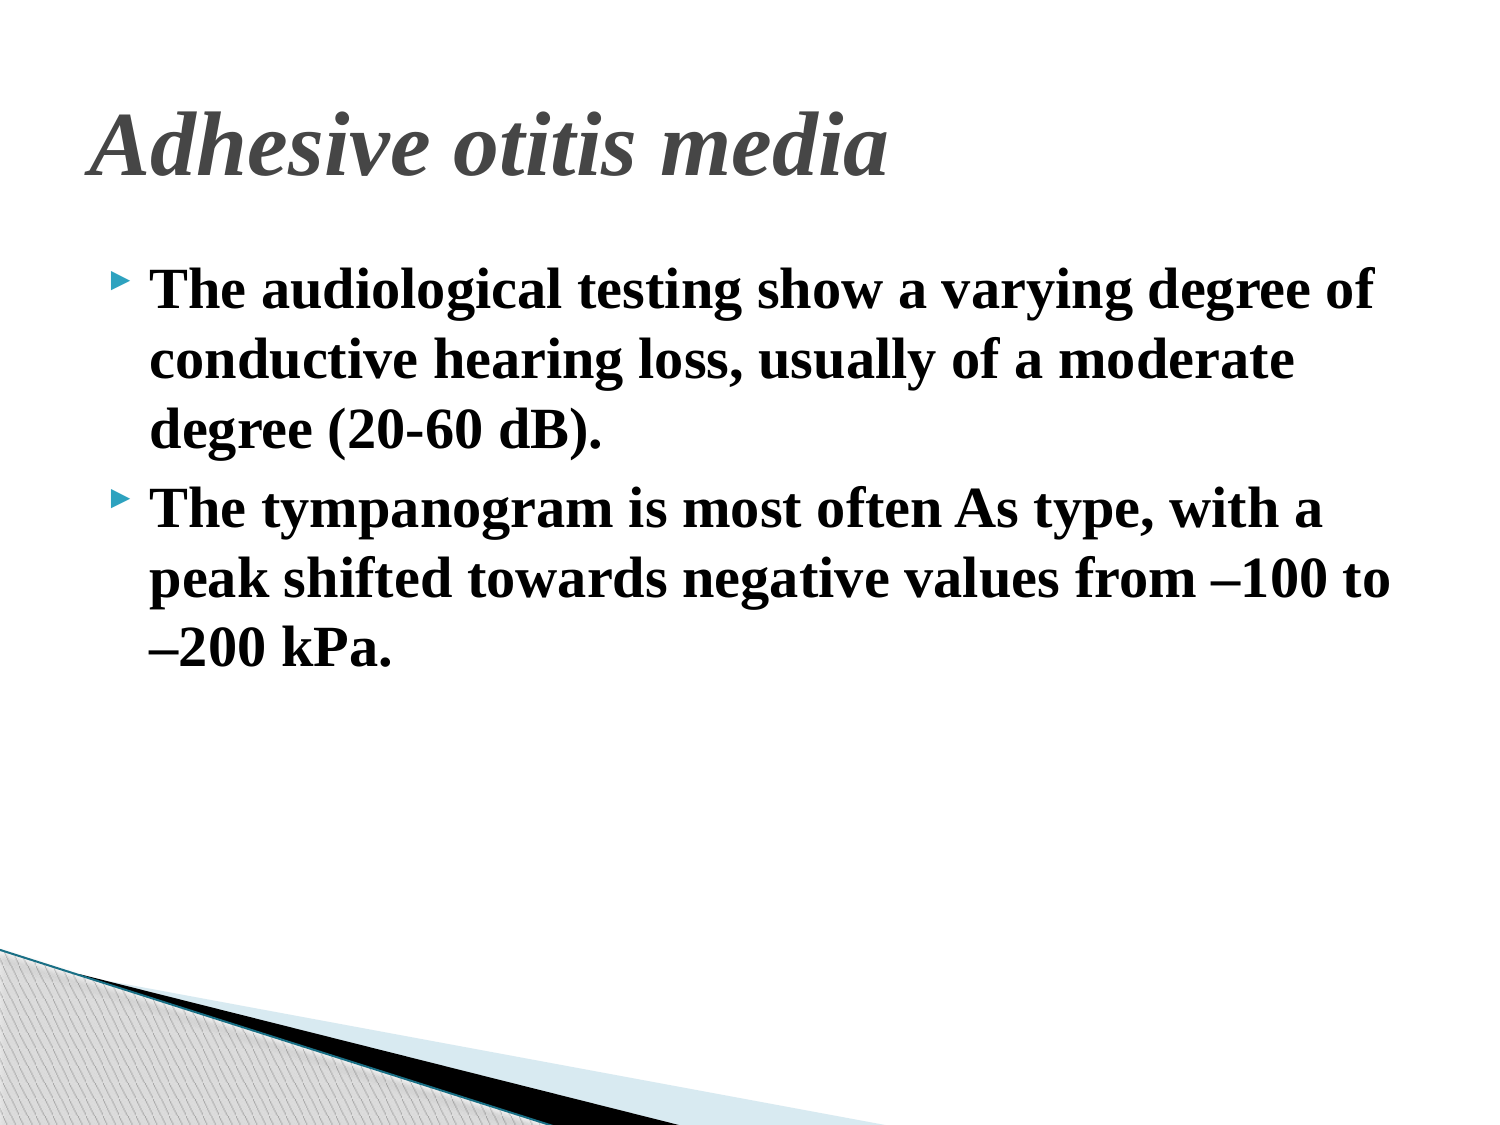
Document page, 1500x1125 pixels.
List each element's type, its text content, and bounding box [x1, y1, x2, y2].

title Adhesive otitis media [75, 45, 1425, 233]
list The audiological testing show a varying degree of conductive hearing loss, usually of a moderate degree (20-60 dB). The tympanogram is most often As type, with a peak shifted towards negative values ​​from –100 to –200 kPa. [75, 243, 1425, 986]
